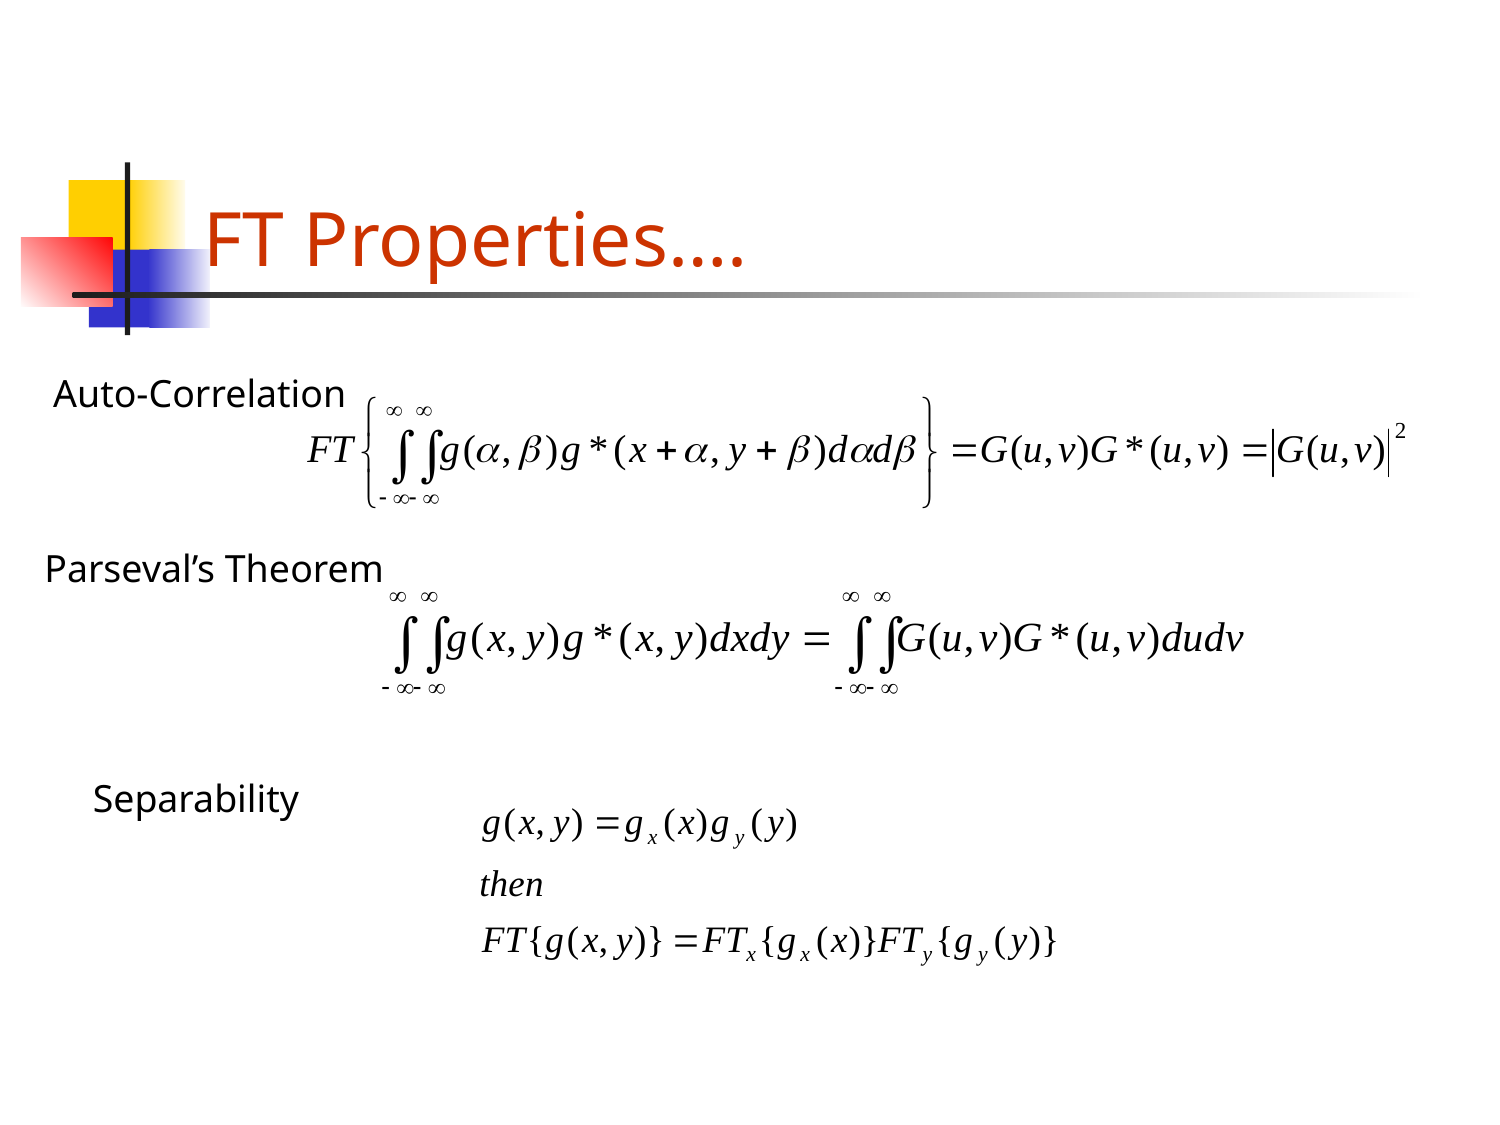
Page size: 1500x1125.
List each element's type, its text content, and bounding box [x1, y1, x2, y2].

text_box Parseval’s Theorem [29, 537, 409, 598]
text_box Auto-Correlation [38, 362, 362, 423]
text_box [374, 574, 1251, 704]
text_box Separability [78, 767, 315, 828]
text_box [474, 799, 1063, 975]
title FT Properties…. [188, 101, 1468, 289]
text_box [299, 387, 1413, 519]
